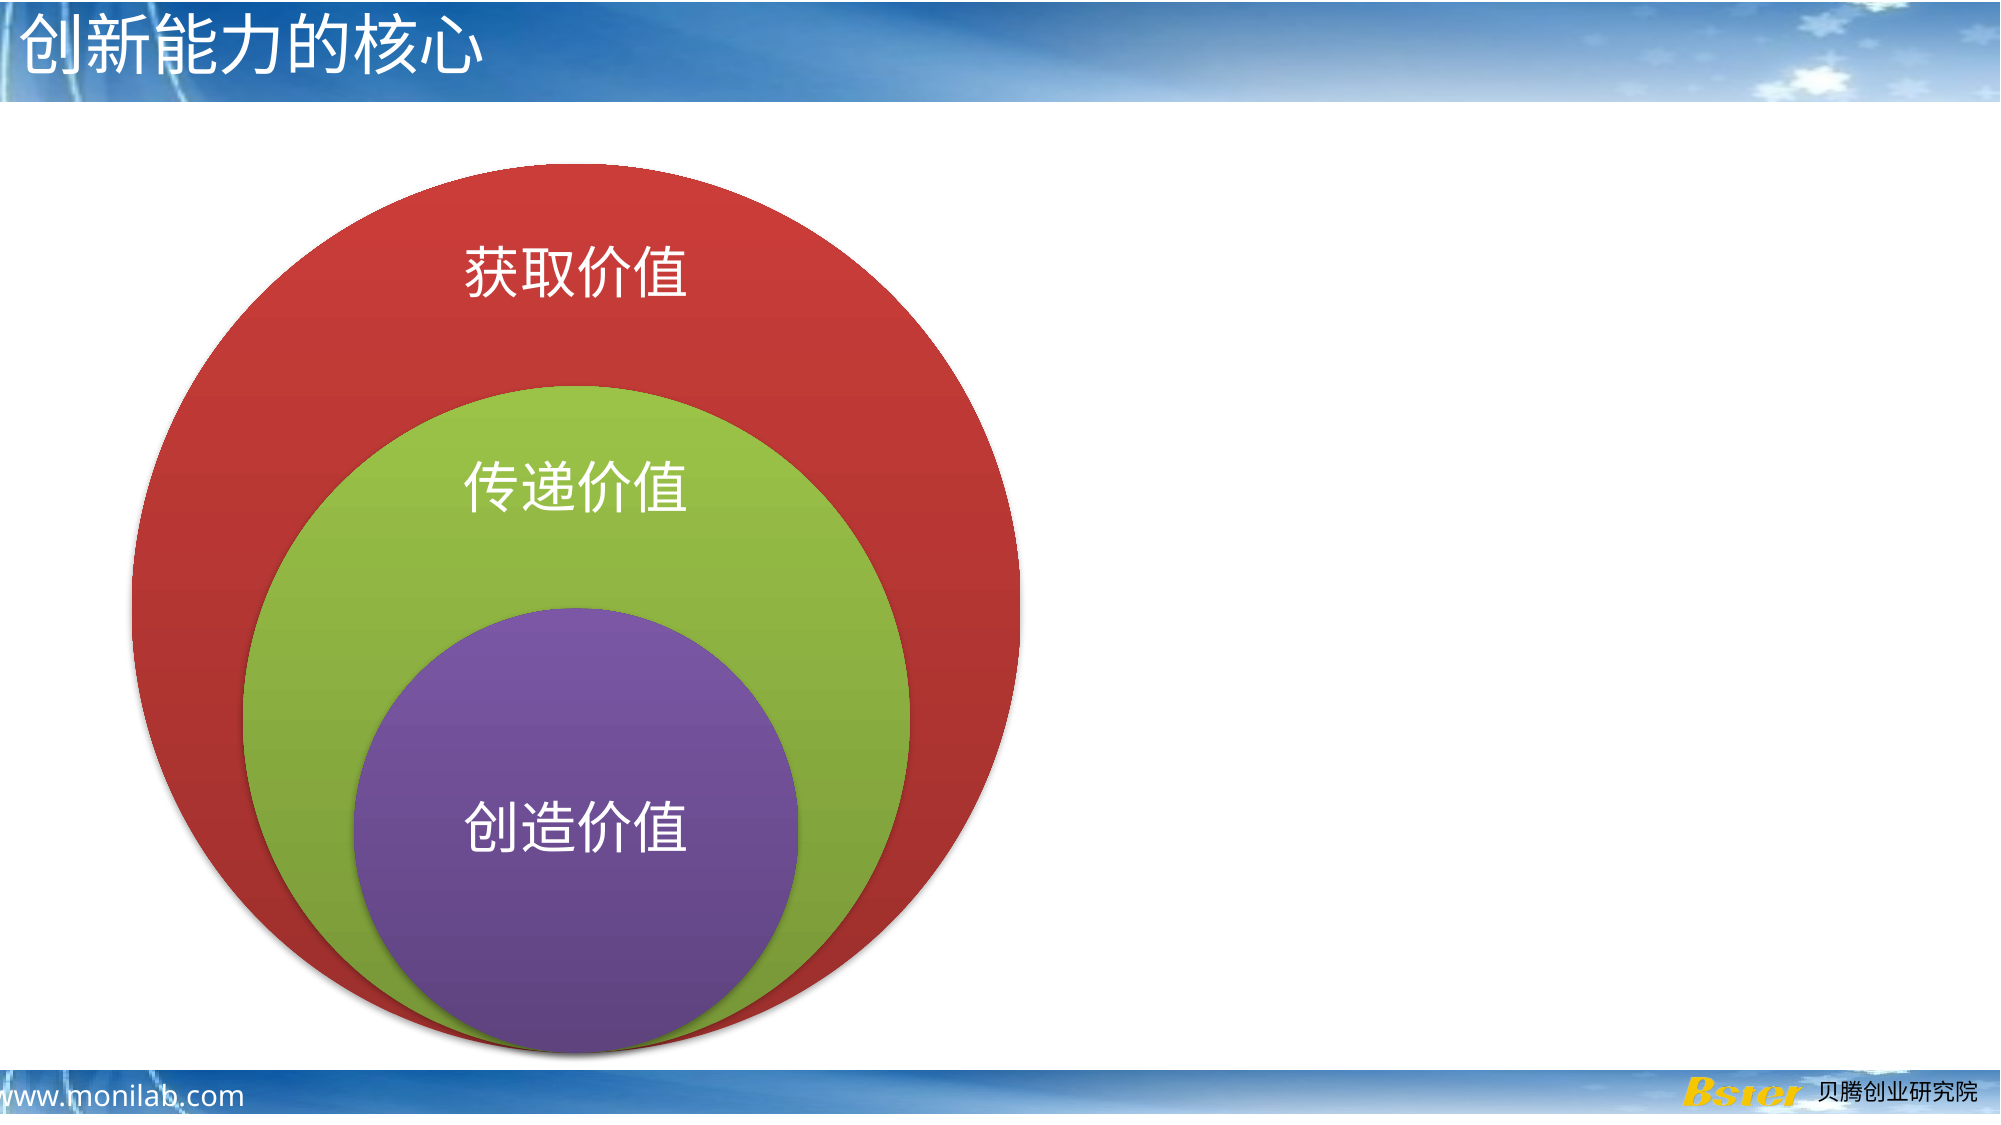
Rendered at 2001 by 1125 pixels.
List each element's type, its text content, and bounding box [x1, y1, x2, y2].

picture [0, 1070, 2000, 1114]
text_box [62, 163, 1950, 1055]
text_box 创新能力的核心 [3, 0, 2000, 102]
